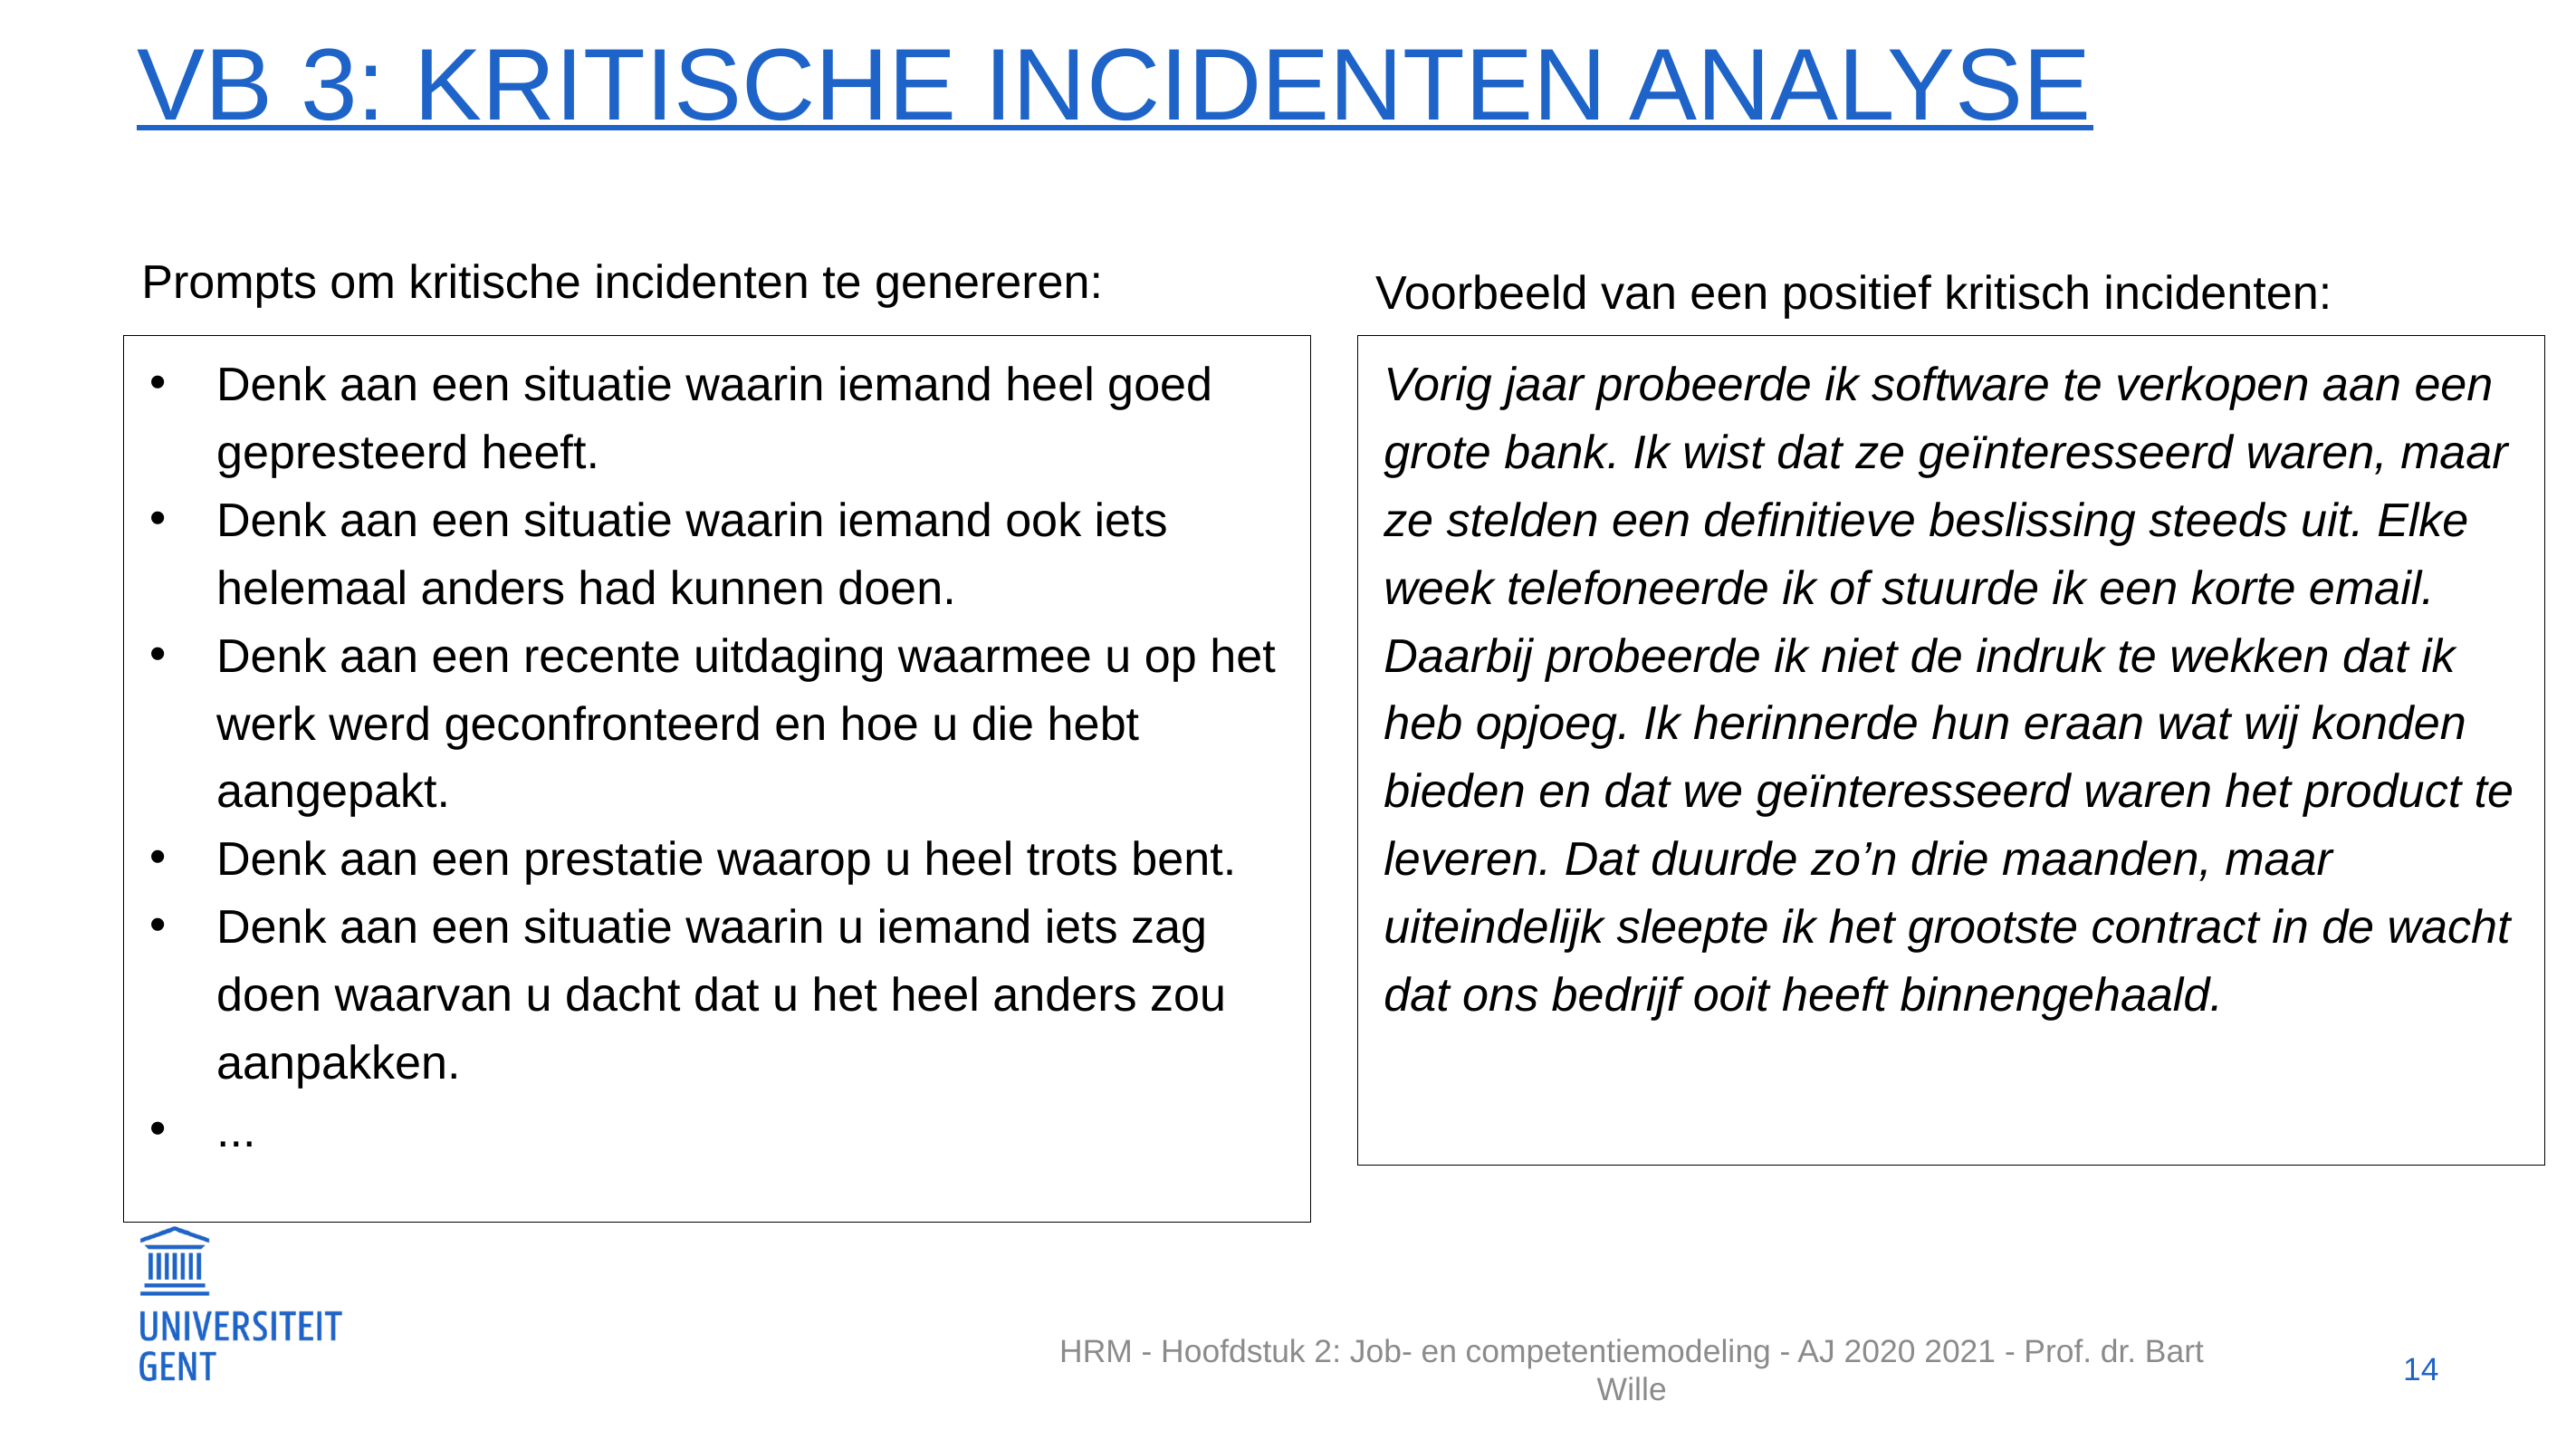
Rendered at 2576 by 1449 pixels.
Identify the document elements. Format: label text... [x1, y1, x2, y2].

slide_number 14 [2315, 1329, 2453, 1407]
list Denk aan een situatie waarin iemand heel goed gepresteerd heeft. Denk aan een situatie waarin iemand ook iets helemaal anders had kunnen doen. Denk aan een recente uitdaging waarmee u op het werk werd geconfronteerd en hoe u die hebt aangepakt. Denk aan een prestatie waarop u heel trots bent. Denk aan een situatie waarin u iemand iets zag doen waarvan u dacht dat u het heel anders zou aanpakken. ... [123, 335, 1311, 1223]
text_box Voorbeeld van een positief kritisch incidenten: [1362, 244, 2346, 326]
text_box Vorig jaar probeerde ik software te verkopen aan een grote bank. Ik wist dat ze geïnteresseerd waren, maar ze stelden een definitieve beslissing steeds uit. Elke week telefoneerde ik of stuurde ik een korte email. Daarbij probeerde ik niet de indruk te wekken dat ik heb opjoeg. Ik herinnerde hun eraan wat wij konden bieden en dat we geïnteresseerd waren het product te leveren. Dat duurde zo’n drie maanden, maar uiteindelijk sleepte ik het grootste contract in de wacht dat ons bedrijf ooit heeft binnengehaald. [1357, 335, 2545, 1166]
text_box Prompts om kritische incidenten te genereren: [128, 233, 1117, 314]
title VB 3: Kritische incidenten analyse [123, 20, 2456, 149]
footer HRM - Hoofdstuk 2: Job- en competentiemodeling - AJ 2020 2021 - Prof. dr. Bart Wille [1011, 1336, 2253, 1402]
picture [72, 1174, 415, 1449]
